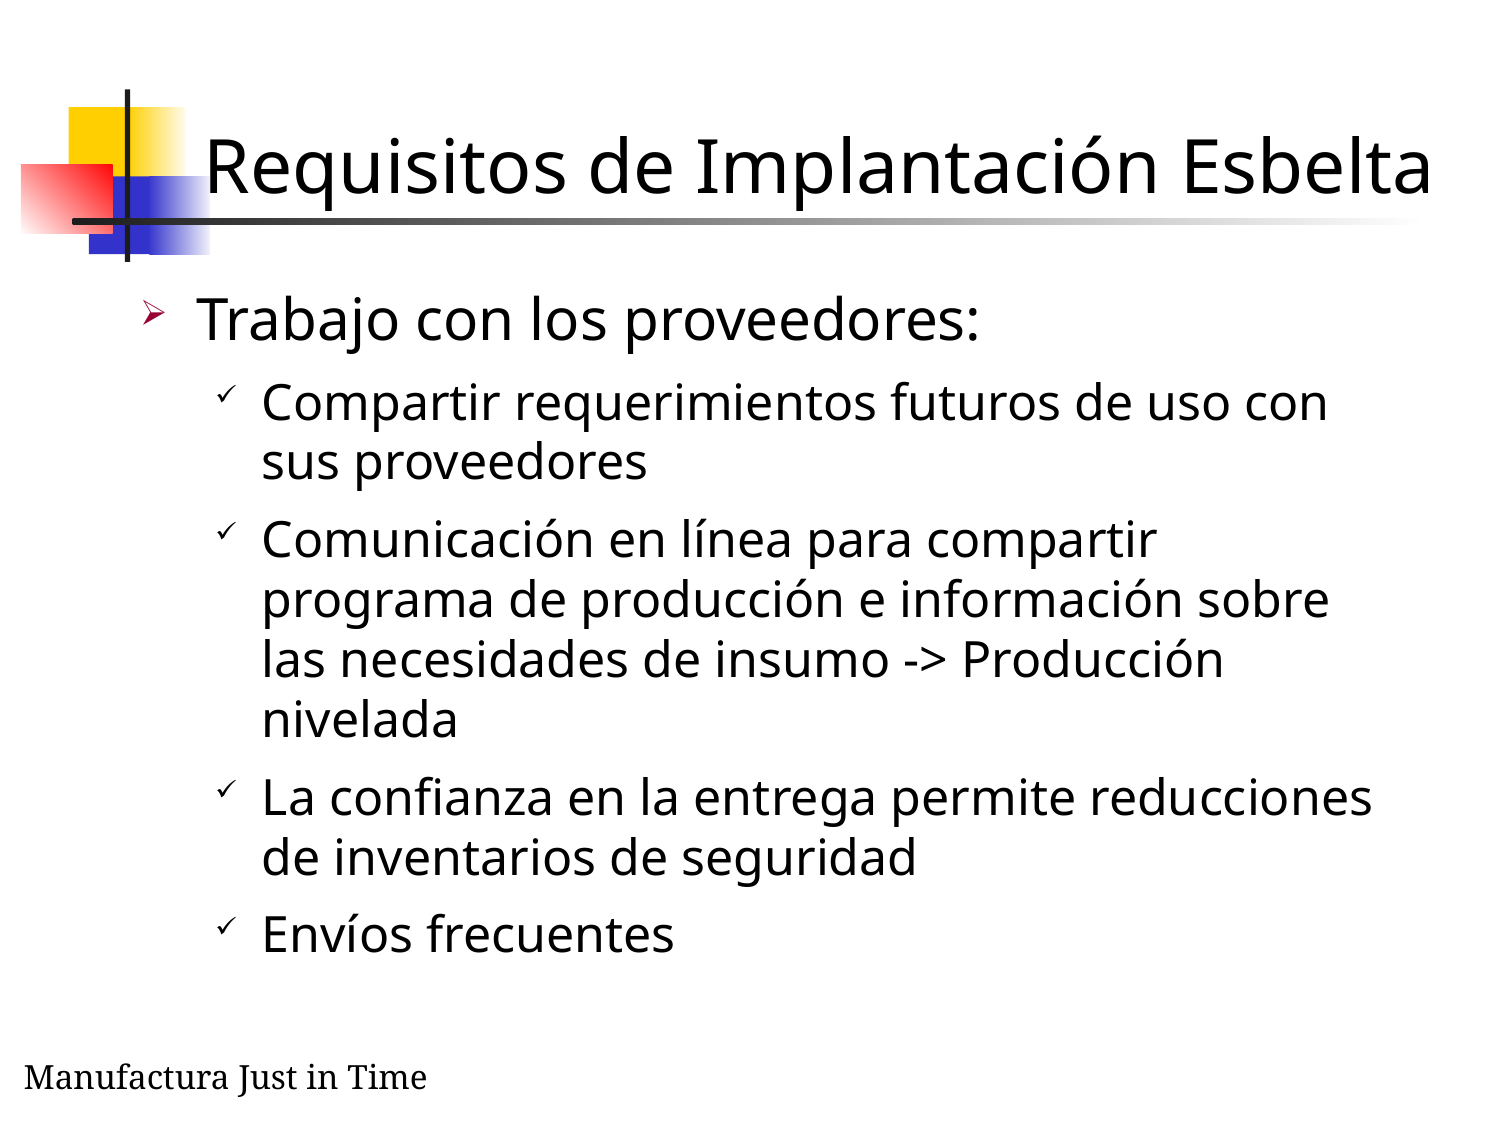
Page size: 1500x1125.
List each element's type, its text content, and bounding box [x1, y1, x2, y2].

title Requisitos de Implantación Esbelta [188, 27, 1468, 216]
list Trabajo con los proveedores: Compartir requerimientos futuros de uso con sus proveedores Comunicación en línea para compartir programa de producción e información sobre las necesidades de insumo -> Producción nivelada La confianza en la entrega permite reducciones de inventarios de seguridad Envíos frecuentes [124, 274, 1401, 1007]
